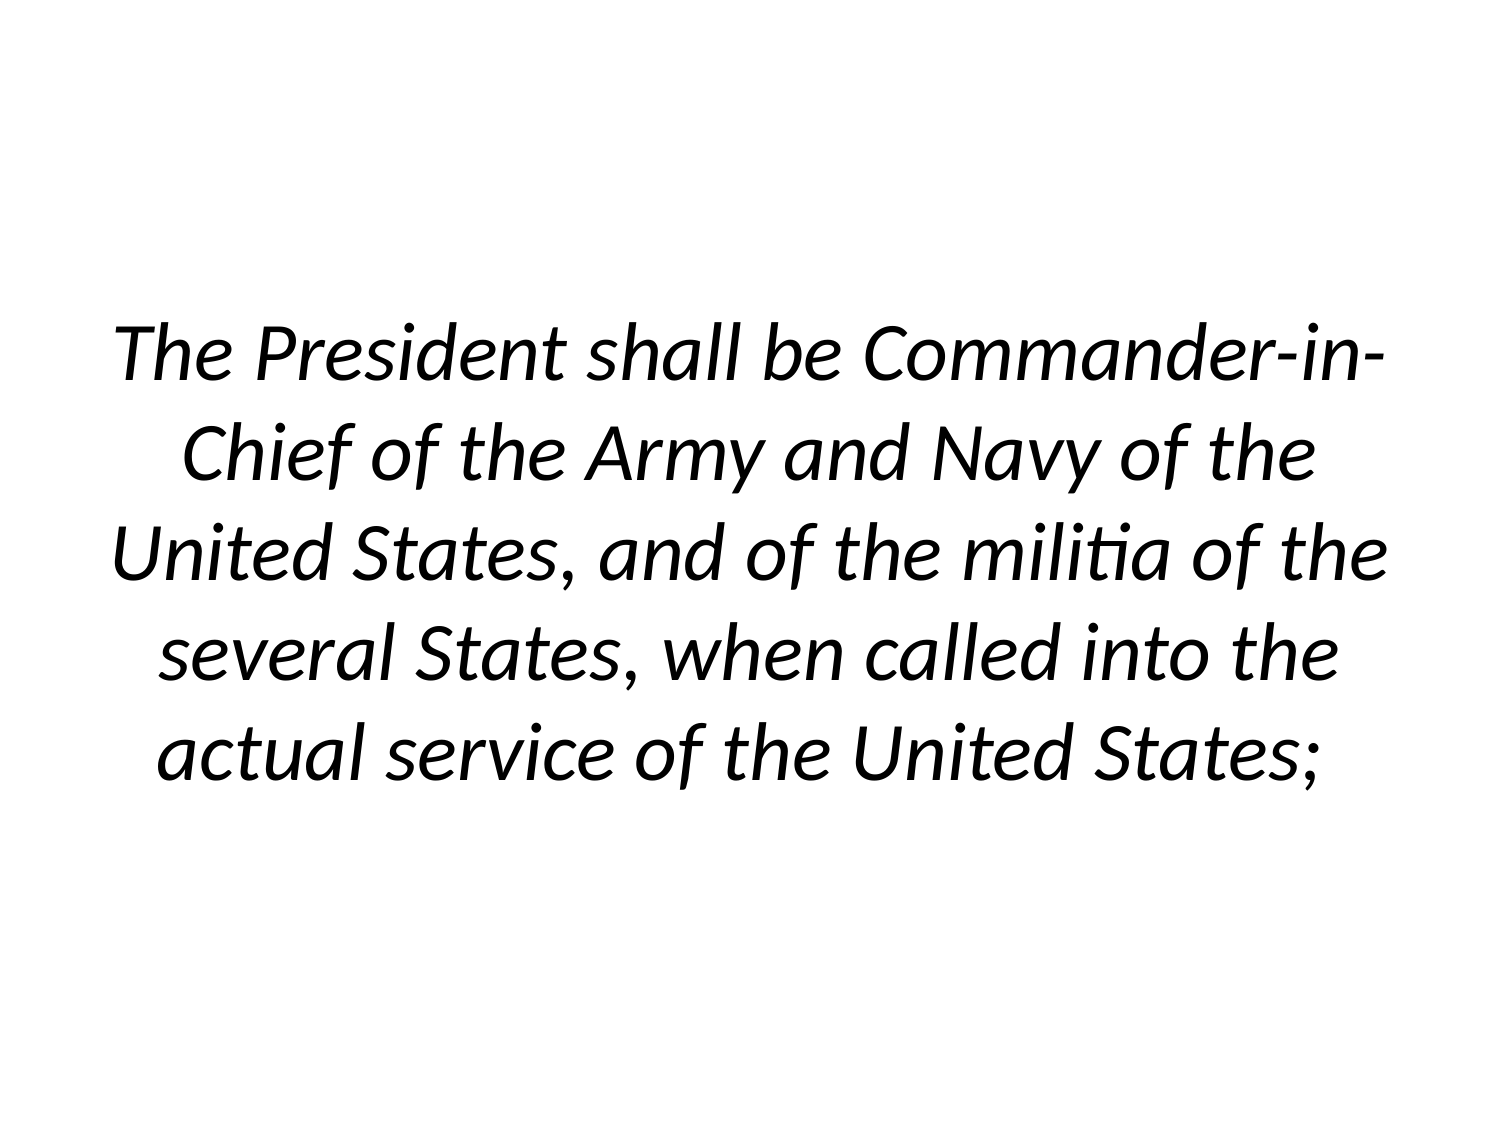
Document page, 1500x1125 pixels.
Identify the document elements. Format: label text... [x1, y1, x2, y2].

title The President shall be Commander-in-Chief of the Army and Navy of the United States, and of the militia of the several States, when called into the actual service of the United States; [74, 44, 1426, 1051]
